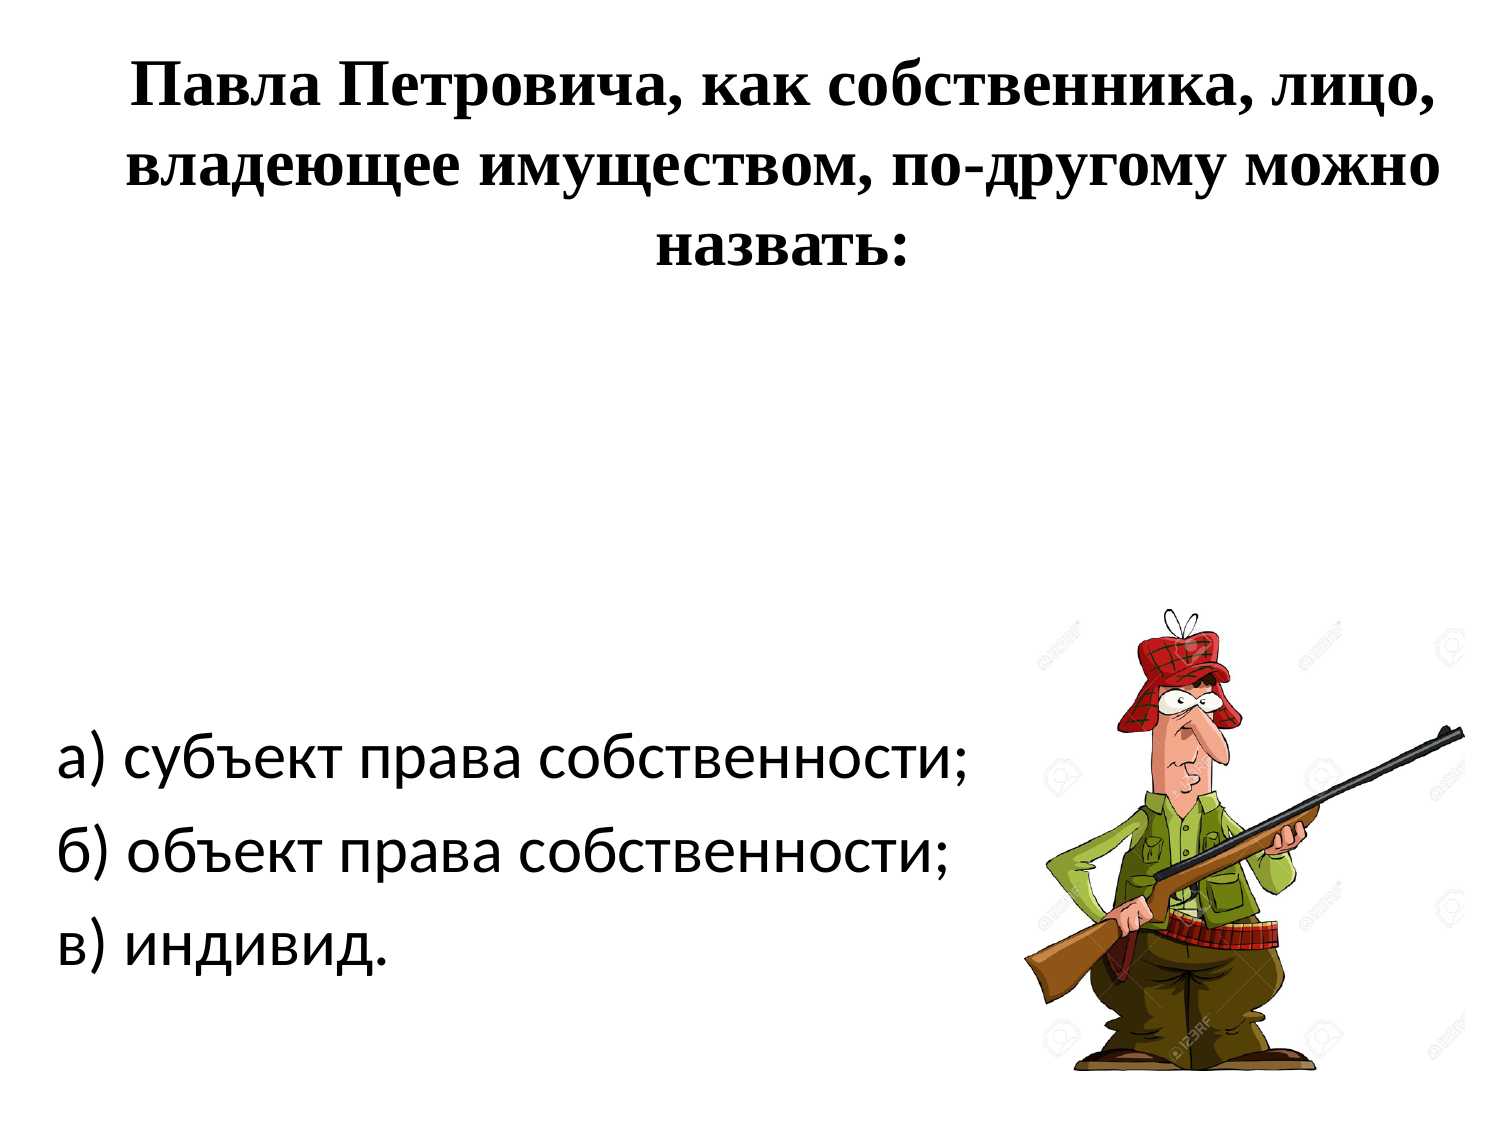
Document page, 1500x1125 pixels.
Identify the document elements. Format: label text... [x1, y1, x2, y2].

list Павла Петровича, как собственника, лицо, владеющее имуществом, по-другому можно назвать: а) субъект права собственности; б) объект права собственности; в) индивид. [41, 30, 1471, 1125]
picture [1024, 609, 1465, 1071]
